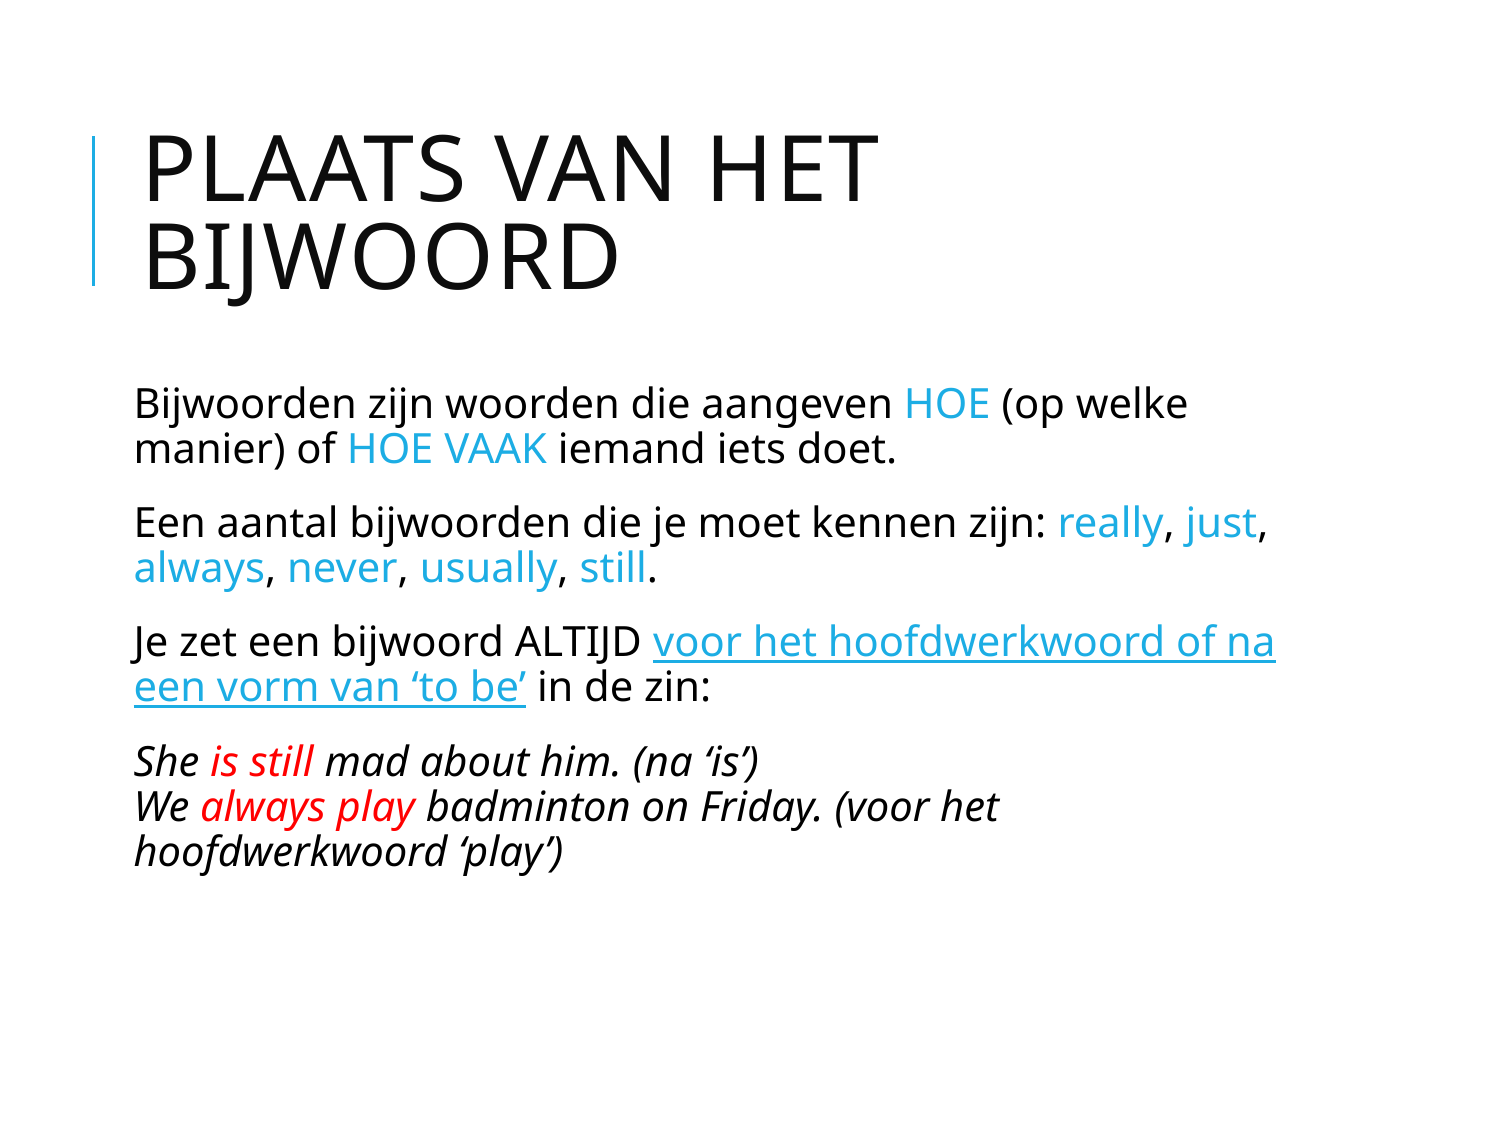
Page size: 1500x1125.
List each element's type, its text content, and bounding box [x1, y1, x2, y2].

list Bijwoorden zijn woorden die aangeven HOE (op welke manier) of HOE VAAK iemand iets doet. Een aantal bijwoorden die je moet kennen zijn: really, just, always, never, usually, still. Je zet een bijwoord ALTIJD voor het hoofdwerkwoord of na een vorm van ‘to be’ in de zin: She is still mad about him. (na ‘is’) We always play badminton on Friday. (voor het hoofdwerkwoord ‘play’) [126, 375, 1322, 1035]
title PLAATS van het bijwoord [126, 96, 1322, 342]
